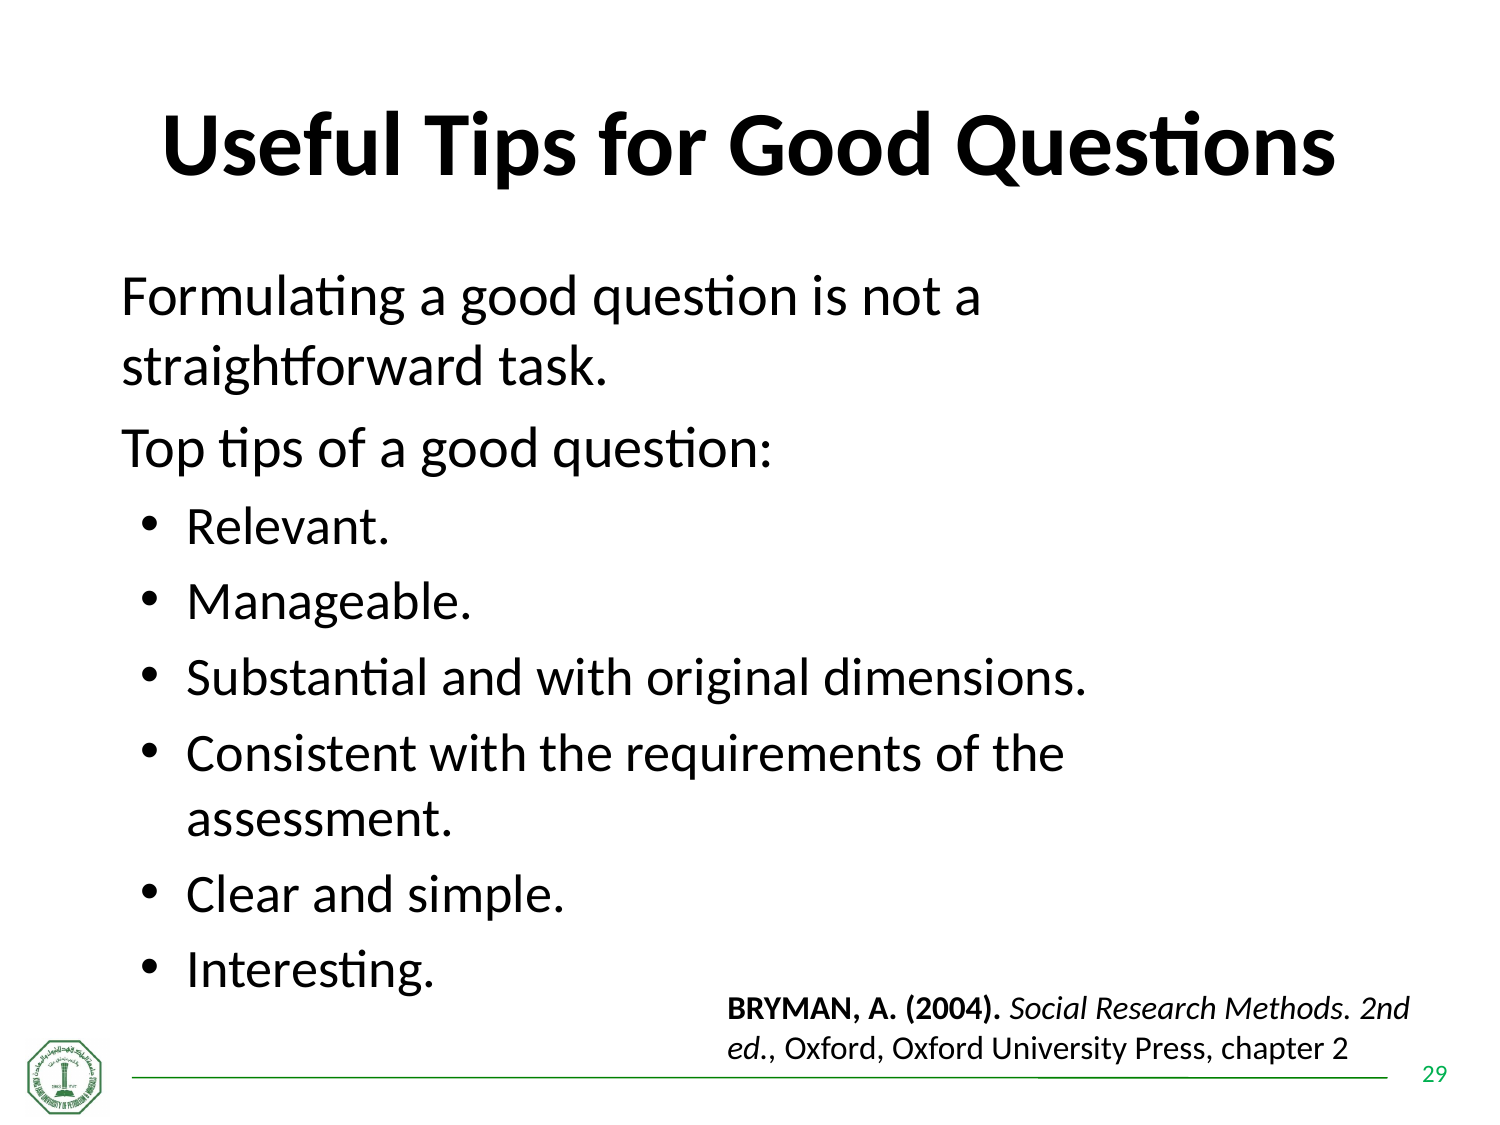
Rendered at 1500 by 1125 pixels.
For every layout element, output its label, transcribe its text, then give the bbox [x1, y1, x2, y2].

list Formulating a good question is not a straightforward task. Top tips of a good question: Relevant. Manageable. Substantial and with original dimensions. Consistent with the requirements of the assessment. Clear and simple. Interesting. [50, 249, 1363, 993]
text_box BRYMAN, A. (2004). Social Research Methods. 2nd ed., Oxford, Oxford University Press, chapter 2 [712, 979, 1438, 1074]
title Useful Tips for Good Questions [75, 45, 1425, 233]
picture [25, 1038, 110, 1117]
slide_number 29 [1387, 1042, 1463, 1103]
